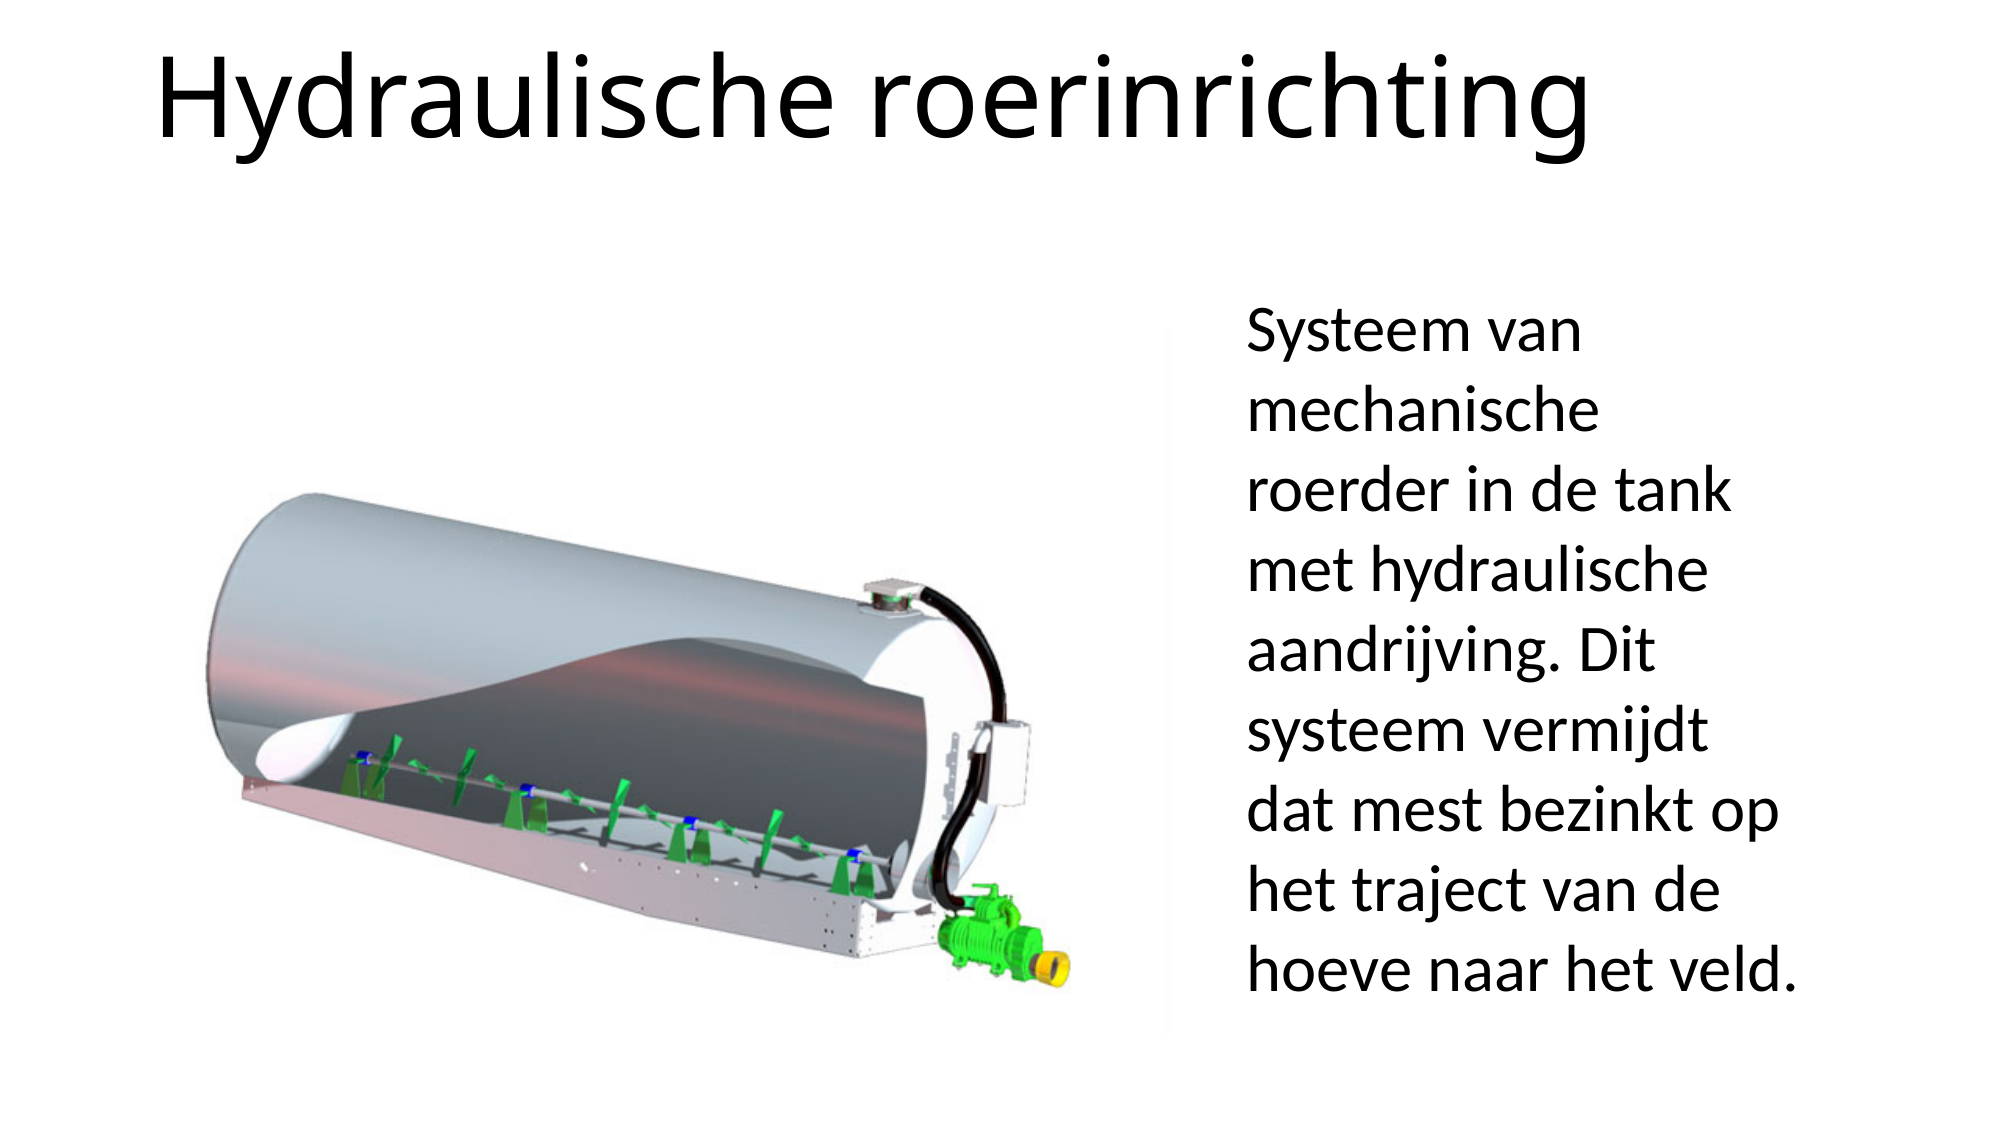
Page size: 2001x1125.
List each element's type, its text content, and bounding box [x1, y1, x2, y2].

text_box Systeem van mechanische roerder in de tank met hydraulische aandrijving. Dit systeem vermijdt dat mest bezinkt op het traject van de hoeve naar het veld. [1231, 277, 1826, 1092]
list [170, 330, 1171, 1034]
title Hydraulische roerinrichting [137, 59, 1863, 278]
